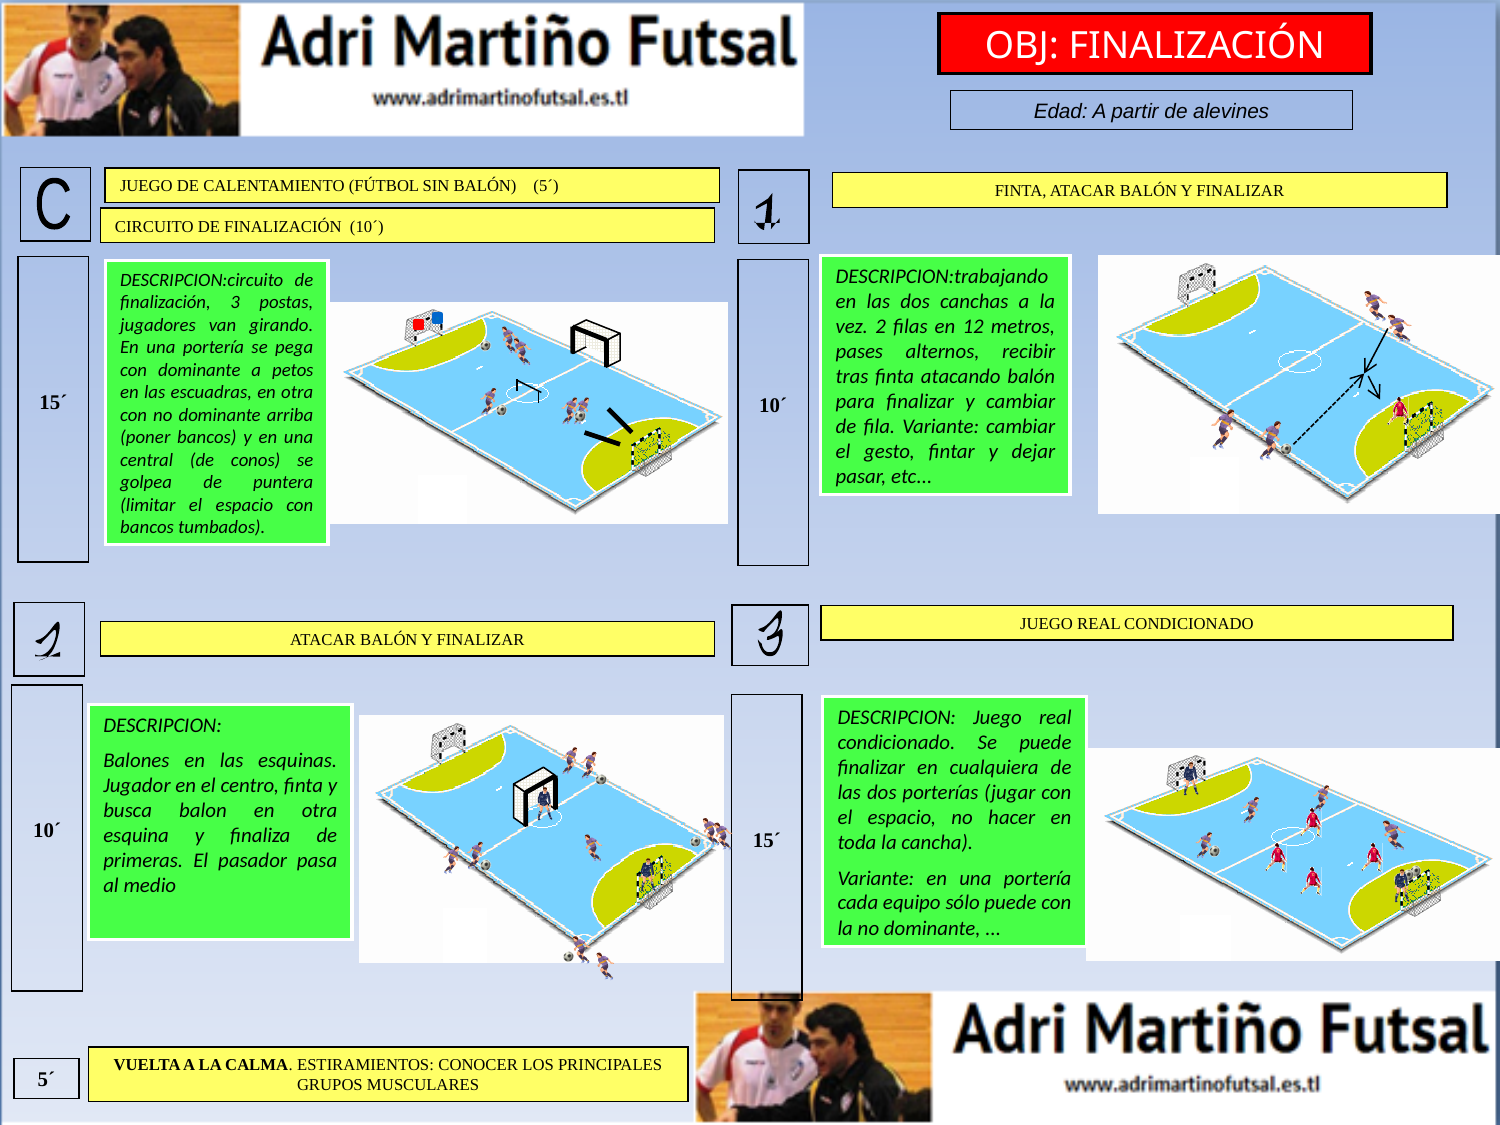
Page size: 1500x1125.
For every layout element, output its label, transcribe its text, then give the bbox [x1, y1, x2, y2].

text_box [572, 319, 621, 368]
text_box [20, 167, 91, 241]
text_box ATACAR BALÓN Y FINALIZAR [100, 621, 715, 657]
text_box VUELTA A LA CALMA. ESTIRAMIENTOS: CONOCER LOS PRINCIPALES GRUPOS MUSCULARES [88, 1046, 688, 1102]
text_box JUEGO REAL CONDICIONADO [820, 605, 1454, 641]
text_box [607, 408, 633, 433]
text_box DESCRIPCION: Balones en las esquinas. Jugador en el centro, finta y busca balon en otra esquina y finaliza de primeras. El pasador pasa al medio [88, 704, 353, 940]
text_box Edad: A partir de alevines [950, 90, 1353, 130]
text_box [14, 602, 85, 676]
text_box 10´ [737, 259, 809, 566]
text_box OBJ: FINALIZACIÓN [938, 13, 1372, 74]
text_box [1363, 328, 1389, 374]
text_box DESCRIPCION:trabajando en las dos canchas a la vez. 2 filas en 12 metros, pases alternos, recibir tras finta atacando balón para finalizar y cambiar de fila. Variante: cambiar el gesto, fintar y dejar pasar, etc... [820, 255, 1070, 495]
text_box CIRCUITO DE FINALIZACIÓN (10´) [100, 208, 715, 243]
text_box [513, 766, 556, 827]
text_box 15´ [731, 694, 803, 1001]
text_box 15´ [17, 256, 89, 563]
text_box [731, 605, 809, 666]
picture [0, 0, 1500, 1125]
text_box DESCRIPCION: Juego real condicionado. Se puede finalizar en cualquiera de las dos porterías (jugar con el espacio, no hacer en toda la cancha). Variante: en una portería cada equipo sólo puede con la no dominante, ... [822, 696, 1087, 947]
text_box [738, 170, 810, 244]
text_box FINTA, ATACAR BALÓN Y FINALIZAR [832, 172, 1447, 208]
text_box JUEGO DE CALENTAMIENTO (FÚTBOL SIN BALÓN) (5´) [105, 167, 720, 203]
text_box 5´ [13, 1058, 79, 1099]
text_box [1293, 373, 1365, 445]
text_box 10´ [11, 685, 83, 991]
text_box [1362, 381, 1387, 394]
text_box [517, 380, 542, 393]
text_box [584, 432, 621, 445]
text_box DESCRIPCION:circuito de finalización, 3 postas, jugadores van girando. En una portería se pega con dominante a petos en las escuadras, en otra con no dominante arriba (poner bancos) y en una central (de conos) se golpea de puntera (limitar el espacio con bancos tumbados). [105, 260, 328, 545]
